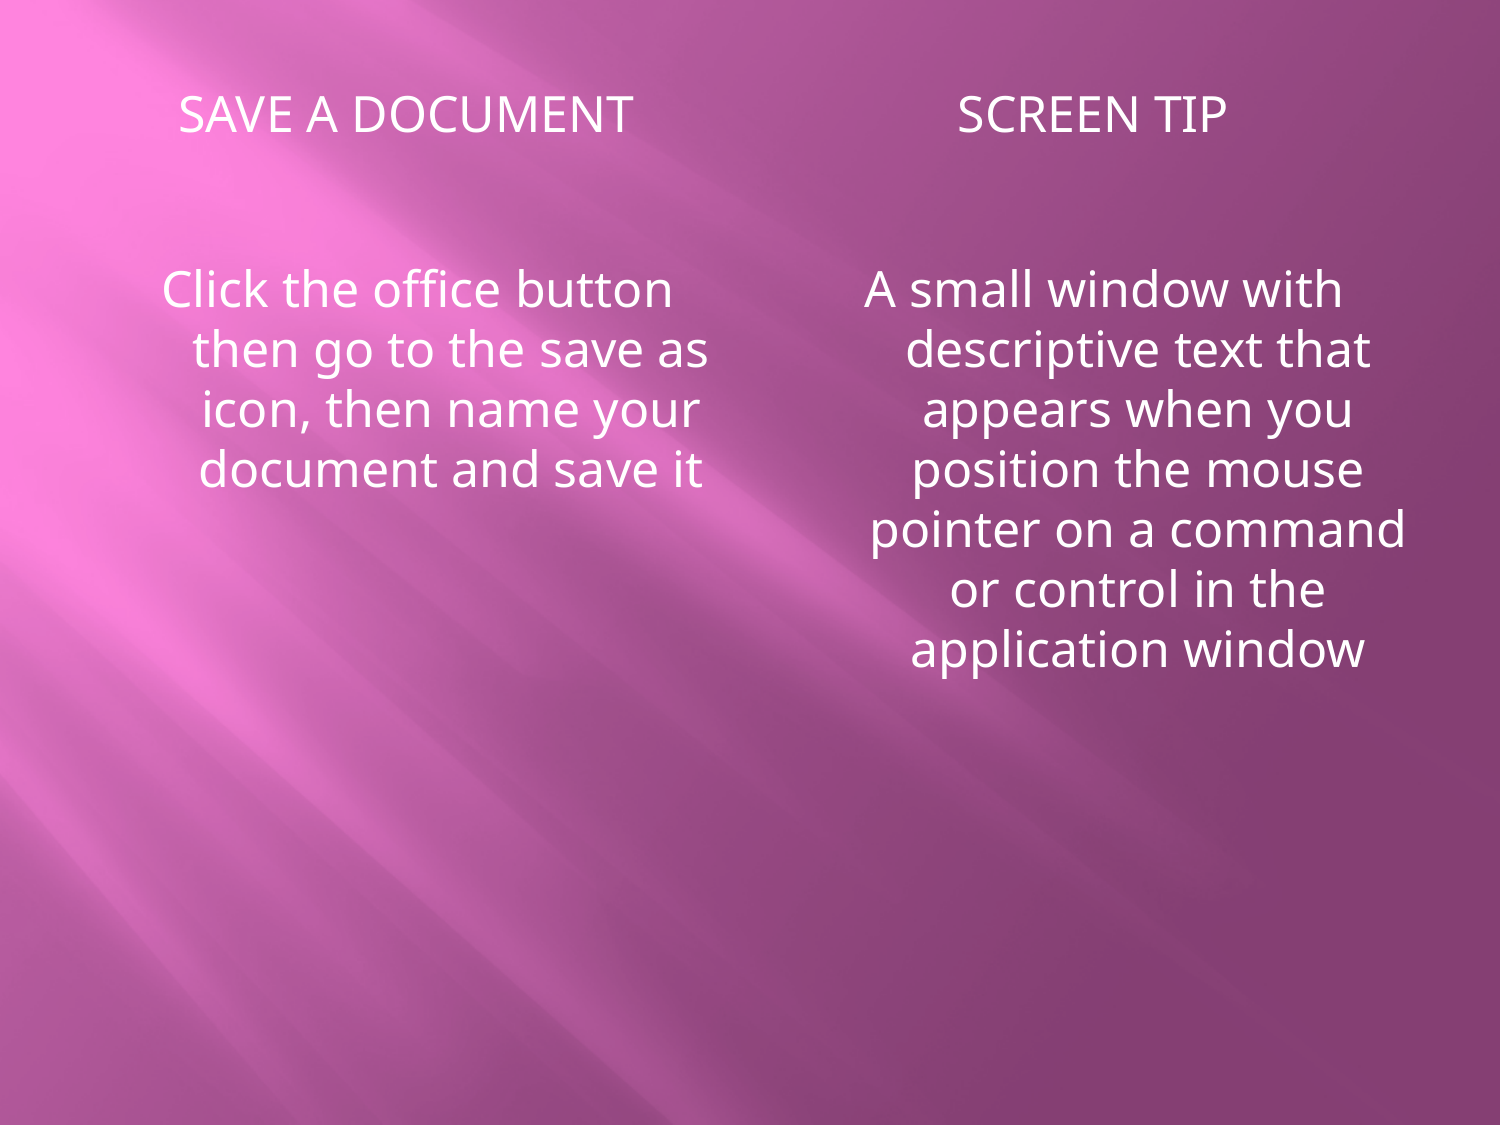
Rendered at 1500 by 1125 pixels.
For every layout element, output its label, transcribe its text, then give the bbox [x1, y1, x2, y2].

list Save a document [75, 24, 738, 200]
list Click the office button then go to the save as icon, then name your document and save it [75, 249, 738, 1005]
list A small window with descriptive text that appears when you position the mouse pointer on a command or control in the application window [761, 249, 1425, 1005]
list Screen tip [761, 24, 1425, 200]
